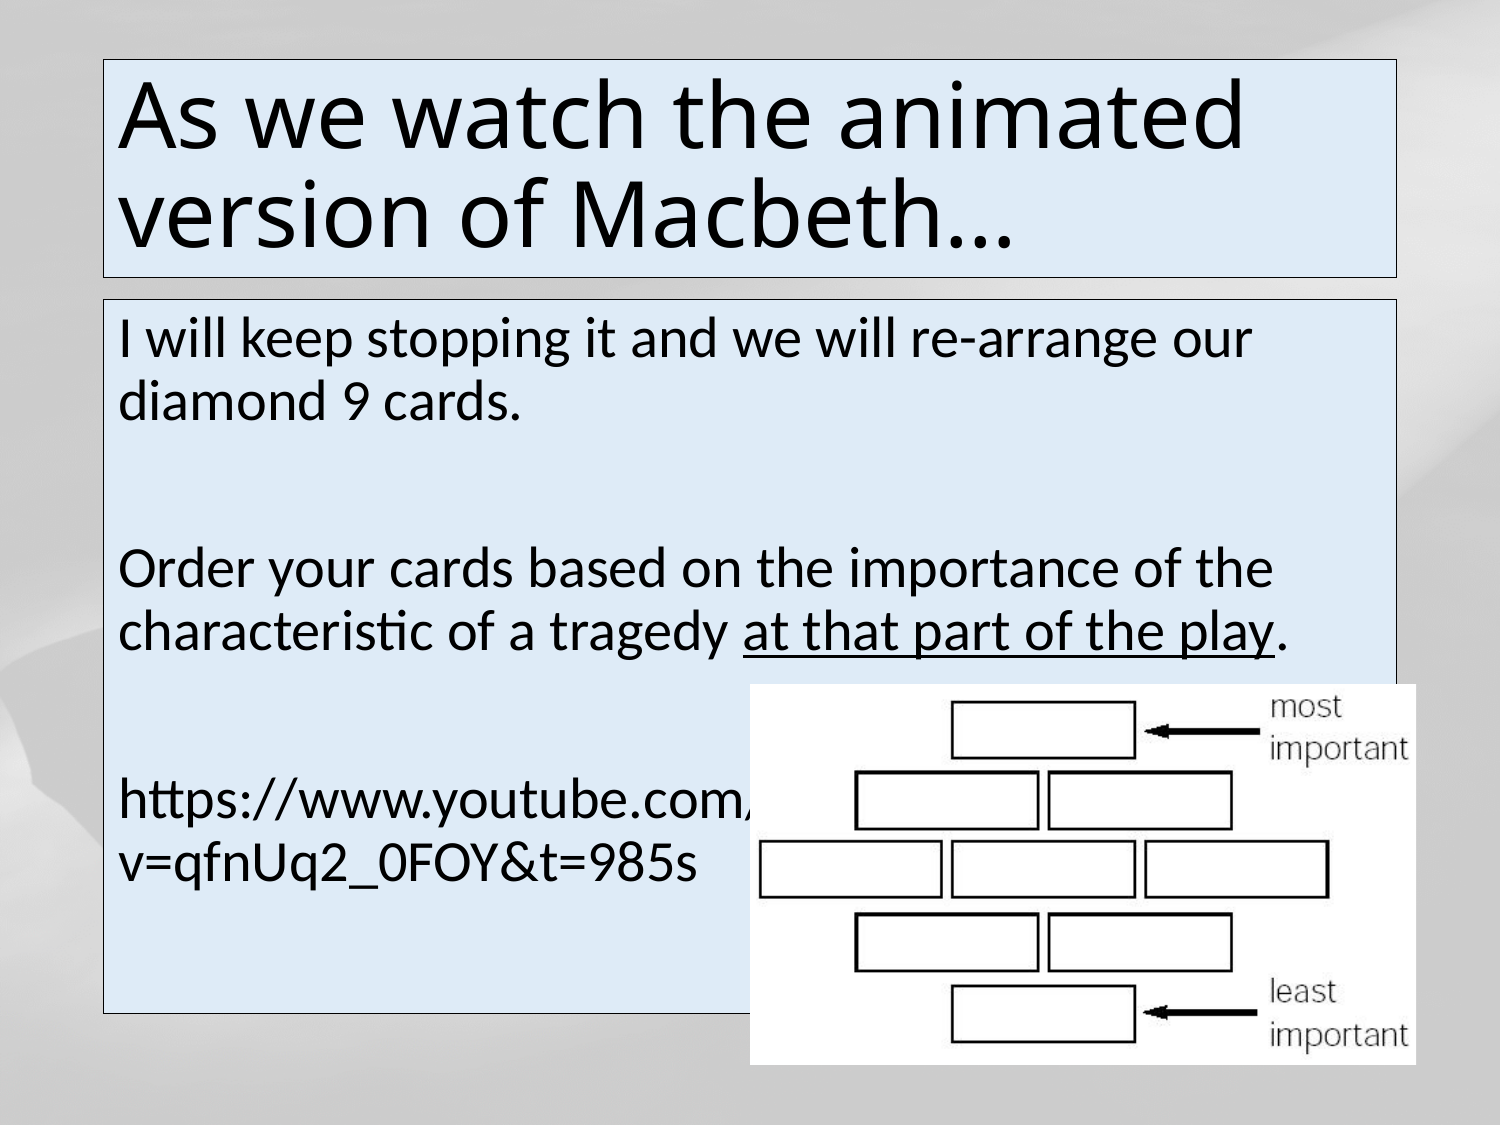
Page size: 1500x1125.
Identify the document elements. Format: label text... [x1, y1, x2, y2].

picture [749, 684, 1417, 1066]
list I will keep stopping it and we will re-arrange our diamond 9 cards. Order your cards based on the importance of the characteristic of a tragedy at that part of the play. https://www.youtube.com/watch?v=qfnUq2_0FOY&t=985s [103, 299, 1397, 1014]
title As we watch the animated version of Macbeth… [103, 59, 1397, 278]
